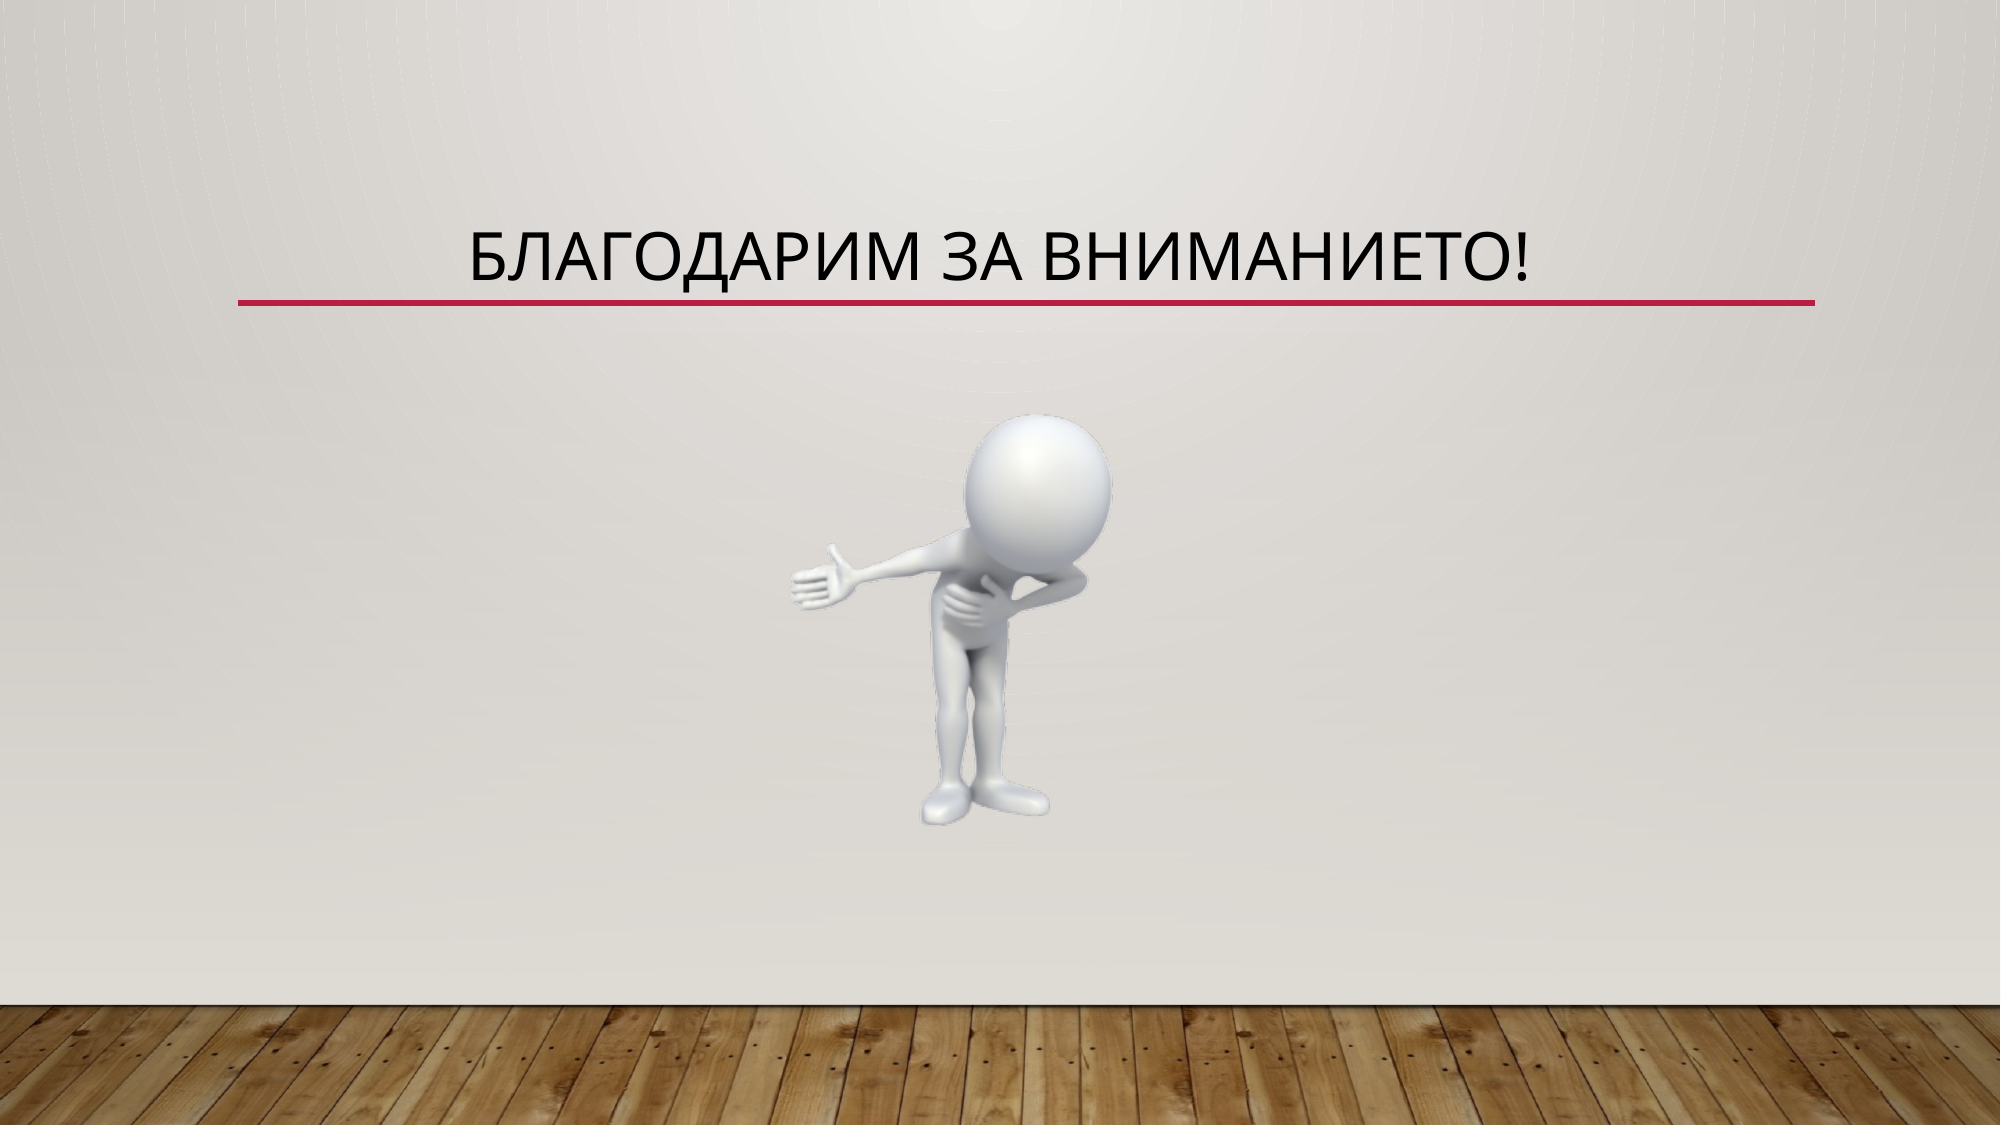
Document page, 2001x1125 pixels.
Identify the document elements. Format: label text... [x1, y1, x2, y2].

picture [693, 408, 1194, 910]
picture [0, 1005, 2000, 1125]
title Благодарим за вниманието! [275, 215, 1725, 331]
